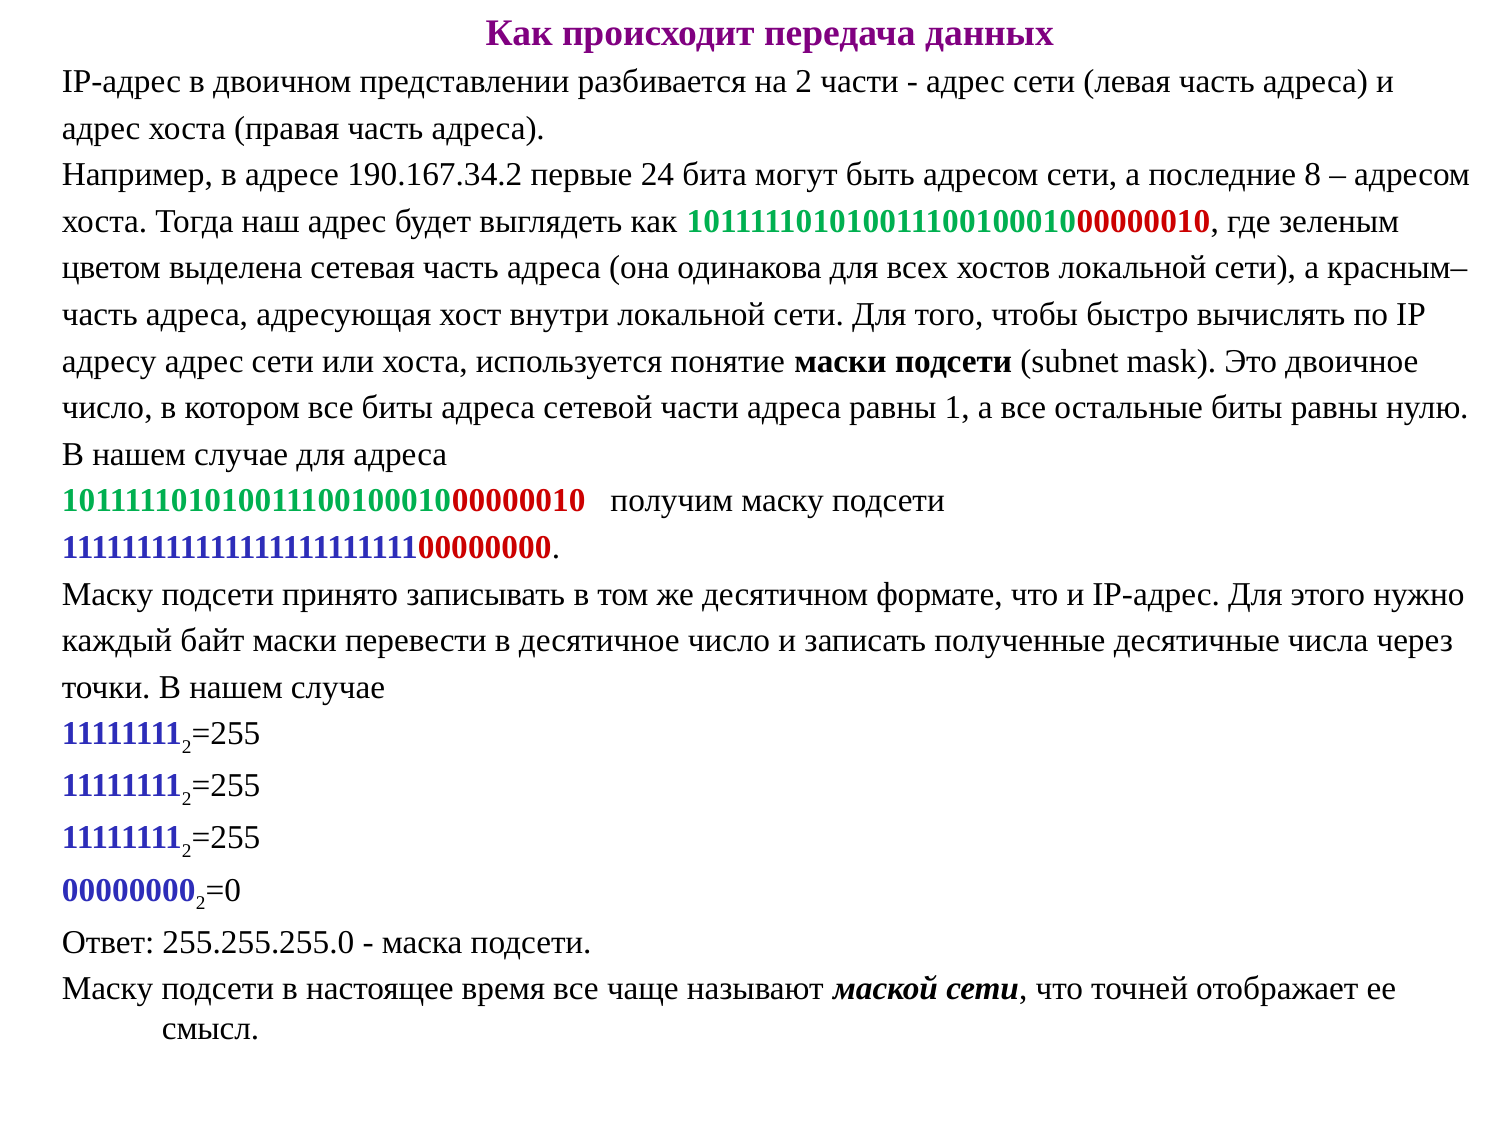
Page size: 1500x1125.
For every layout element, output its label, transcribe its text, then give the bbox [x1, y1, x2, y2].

list Как происходит передача данных IP-адрес в двоичном представлении разбивается на 2 части - адрес сети (левая часть адреса) и адрес хоста (правая часть адреса). Например, в адресе 190.167.34.2 первые 24 бита могут быть адресом сети, а последние 8 – адресом хоста. Тогда наш адрес будет выглядеть как 10111110101001110010001000000010, где зеленым цветом выделена сетевая часть адреса (она одинакова для всех хостов локальной сети), а красным– часть адреса, адресующая хост внутри локальной сети. Для того, чтобы быстро вычислять по IP адресу адрес сети или хоста, используется понятие маски подсети (subnet mask). Это двоичное число, в котором все биты адреса сетевой части адреса равны 1, а все остальные биты равны нулю. В нашем случае для адреса 10111110101001110010001000000010 получим маску подсети 11111111111111111111111100000000. Маску подсети принято записывать в том же десятичном формате, что и IP-адрес. Для этого нужно каждый байт маски перевести в десятичное число и записать полученные десятичные числа через точки. В нашем случае 111111112=255 111111112=255 111111112=255 000000002=0 Ответ: 255.255.255.0 - маска подсети. Маску подсети в настоящее время все чаще называют маской сети, что точней отображает ее смысл. [46, 0, 1500, 956]
